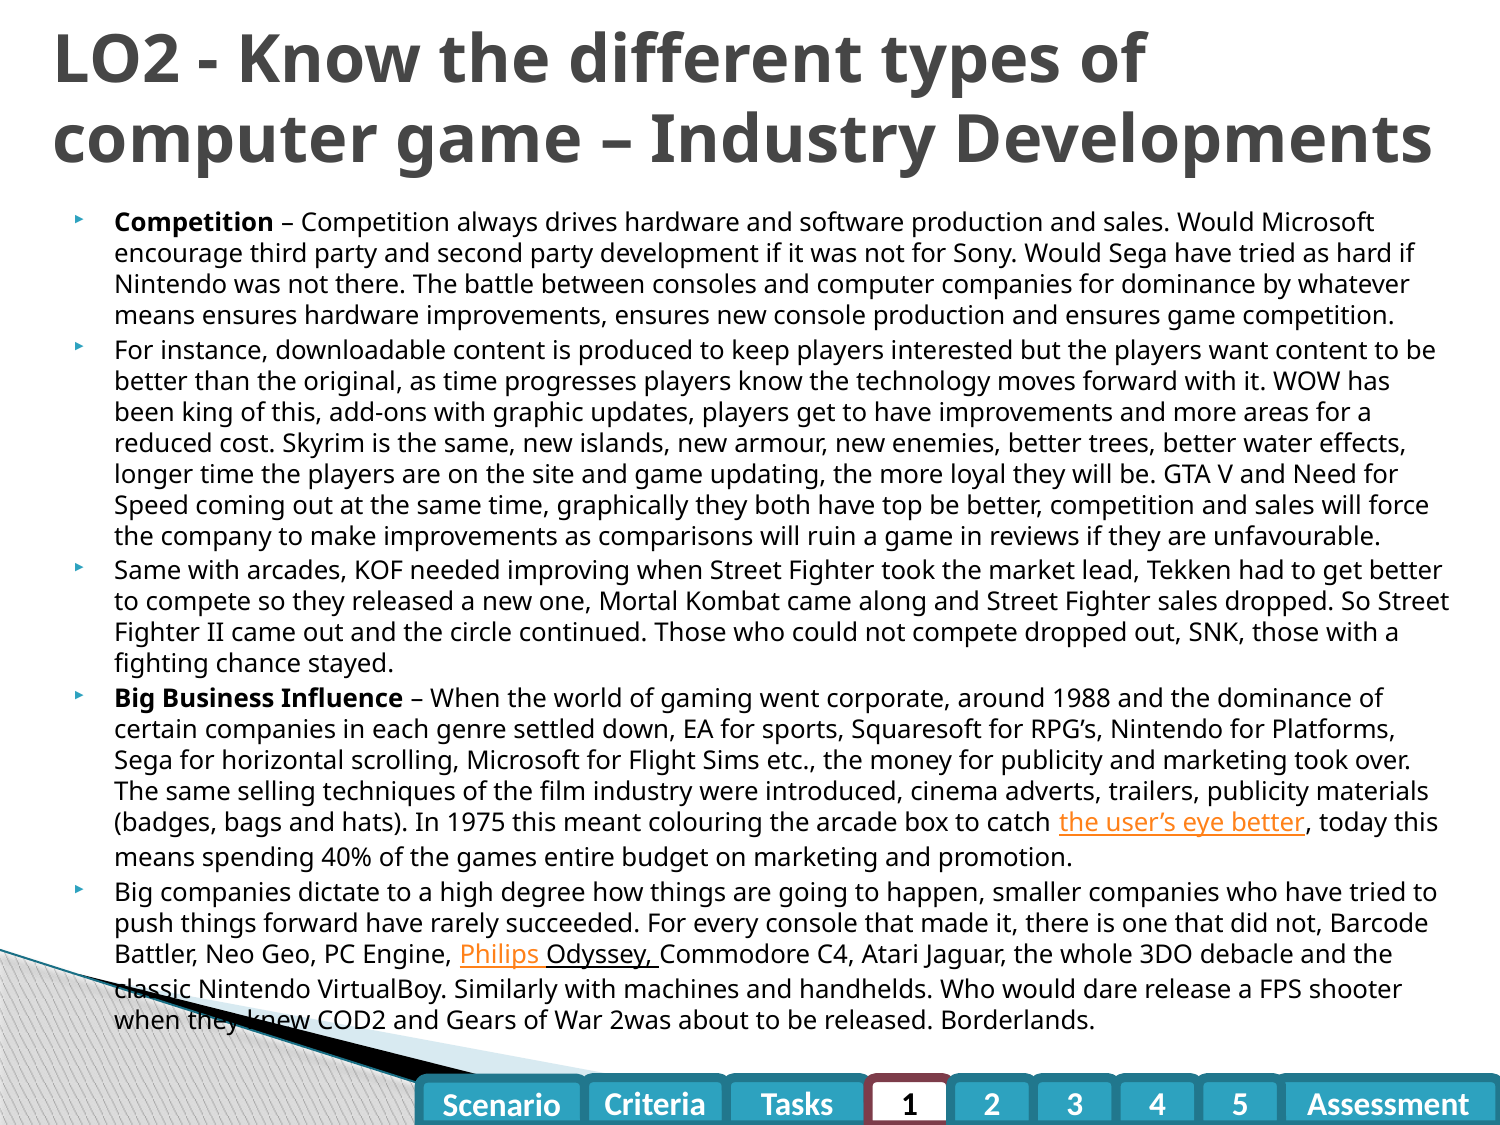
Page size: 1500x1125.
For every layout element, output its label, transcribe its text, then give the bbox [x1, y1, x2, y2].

text_box 1 [863, 1073, 951, 1125]
text_box 3 [1028, 1073, 1116, 1125]
text_box Tasks [721, 1073, 868, 1125]
title LO2 - Know the different types of computer game – Industry Developments [37, 19, 1471, 173]
text_box 2 [946, 1073, 1033, 1125]
text_box Criteria [580, 1073, 726, 1125]
text_box 5 [1194, 1073, 1287, 1125]
text_box Assessment [1280, 1073, 1500, 1125]
text_box 4 [1111, 1073, 1199, 1125]
text_box Scenario [414, 1073, 584, 1125]
list Competition – Competition always drives hardware and software production and sales. Would Microsoft encourage third party and second party development if it was not for Sony. Would Sega have tried as hard if Nintendo was not there. The battle between consoles and computer companies for dominance by whatever means ensures hardware improvements, ensures new console production and ensures game competition. For instance, downloadable content is produced to keep players interested but the players want content to be better than the original, as time progresses players know the technology moves forward with it. WOW has been king of this, add-ons with graphic updates, players get to have improvements and more areas for a reduced cost. Skyrim is the same, new islands, new armour, new enemies, better trees, better water effects, longer time the players are on the site and game updating, the more loyal they will be. GTA V and Need for Speed coming out at the same time, graphically they both have top be better, competition and sales will force the company to make improvements as comparisons will ruin a game in reviews if they are unfavourable. Same with arcades, KOF needed improving when Street Fighter took the market lead, Tekken had to get better to compete so they released a new one, Mortal Kombat came along and Street Fighter sales dropped. So Street Fighter II came out and the circle continued. Those who could not compete dropped out, SNK, those with a fighting chance stayed. Big Business Influence – When the world of gaming went corporate, around 1988 and the dominance of certain companies in each genre settled down, EA for sports, Squaresoft for RPG’s, Nintendo for Platforms, Sega for horizontal scrolling, Microsoft for Flight Sims etc., the money for publicity and marketing took over. The same selling techniques of the film industry were introduced, cinema adverts, trailers, publicity materials (badges, bags and hats). In 1975 this meant colouring the arcade box to catch the user’s eye better, today this means spending 40% of the games entire budget on marketing and promotion. Big companies dictate to a high degree how things are going to happen, smaller companies who have tried to push things forward have rarely succeeded. For every console that made it, there is one that did not, Barcode Battler, Neo Geo, PC Engine, Philips Odyssey, Commodore C4, Atari Jaguar, the whole 3DO debacle and the classic Nintendo VirtualBoy. Similarly with machines and handhelds. Who would dare release a FPS shooter when they knew COD2 and Gears of War 2was about to be released. Borderlands. [41, 198, 1471, 1083]
